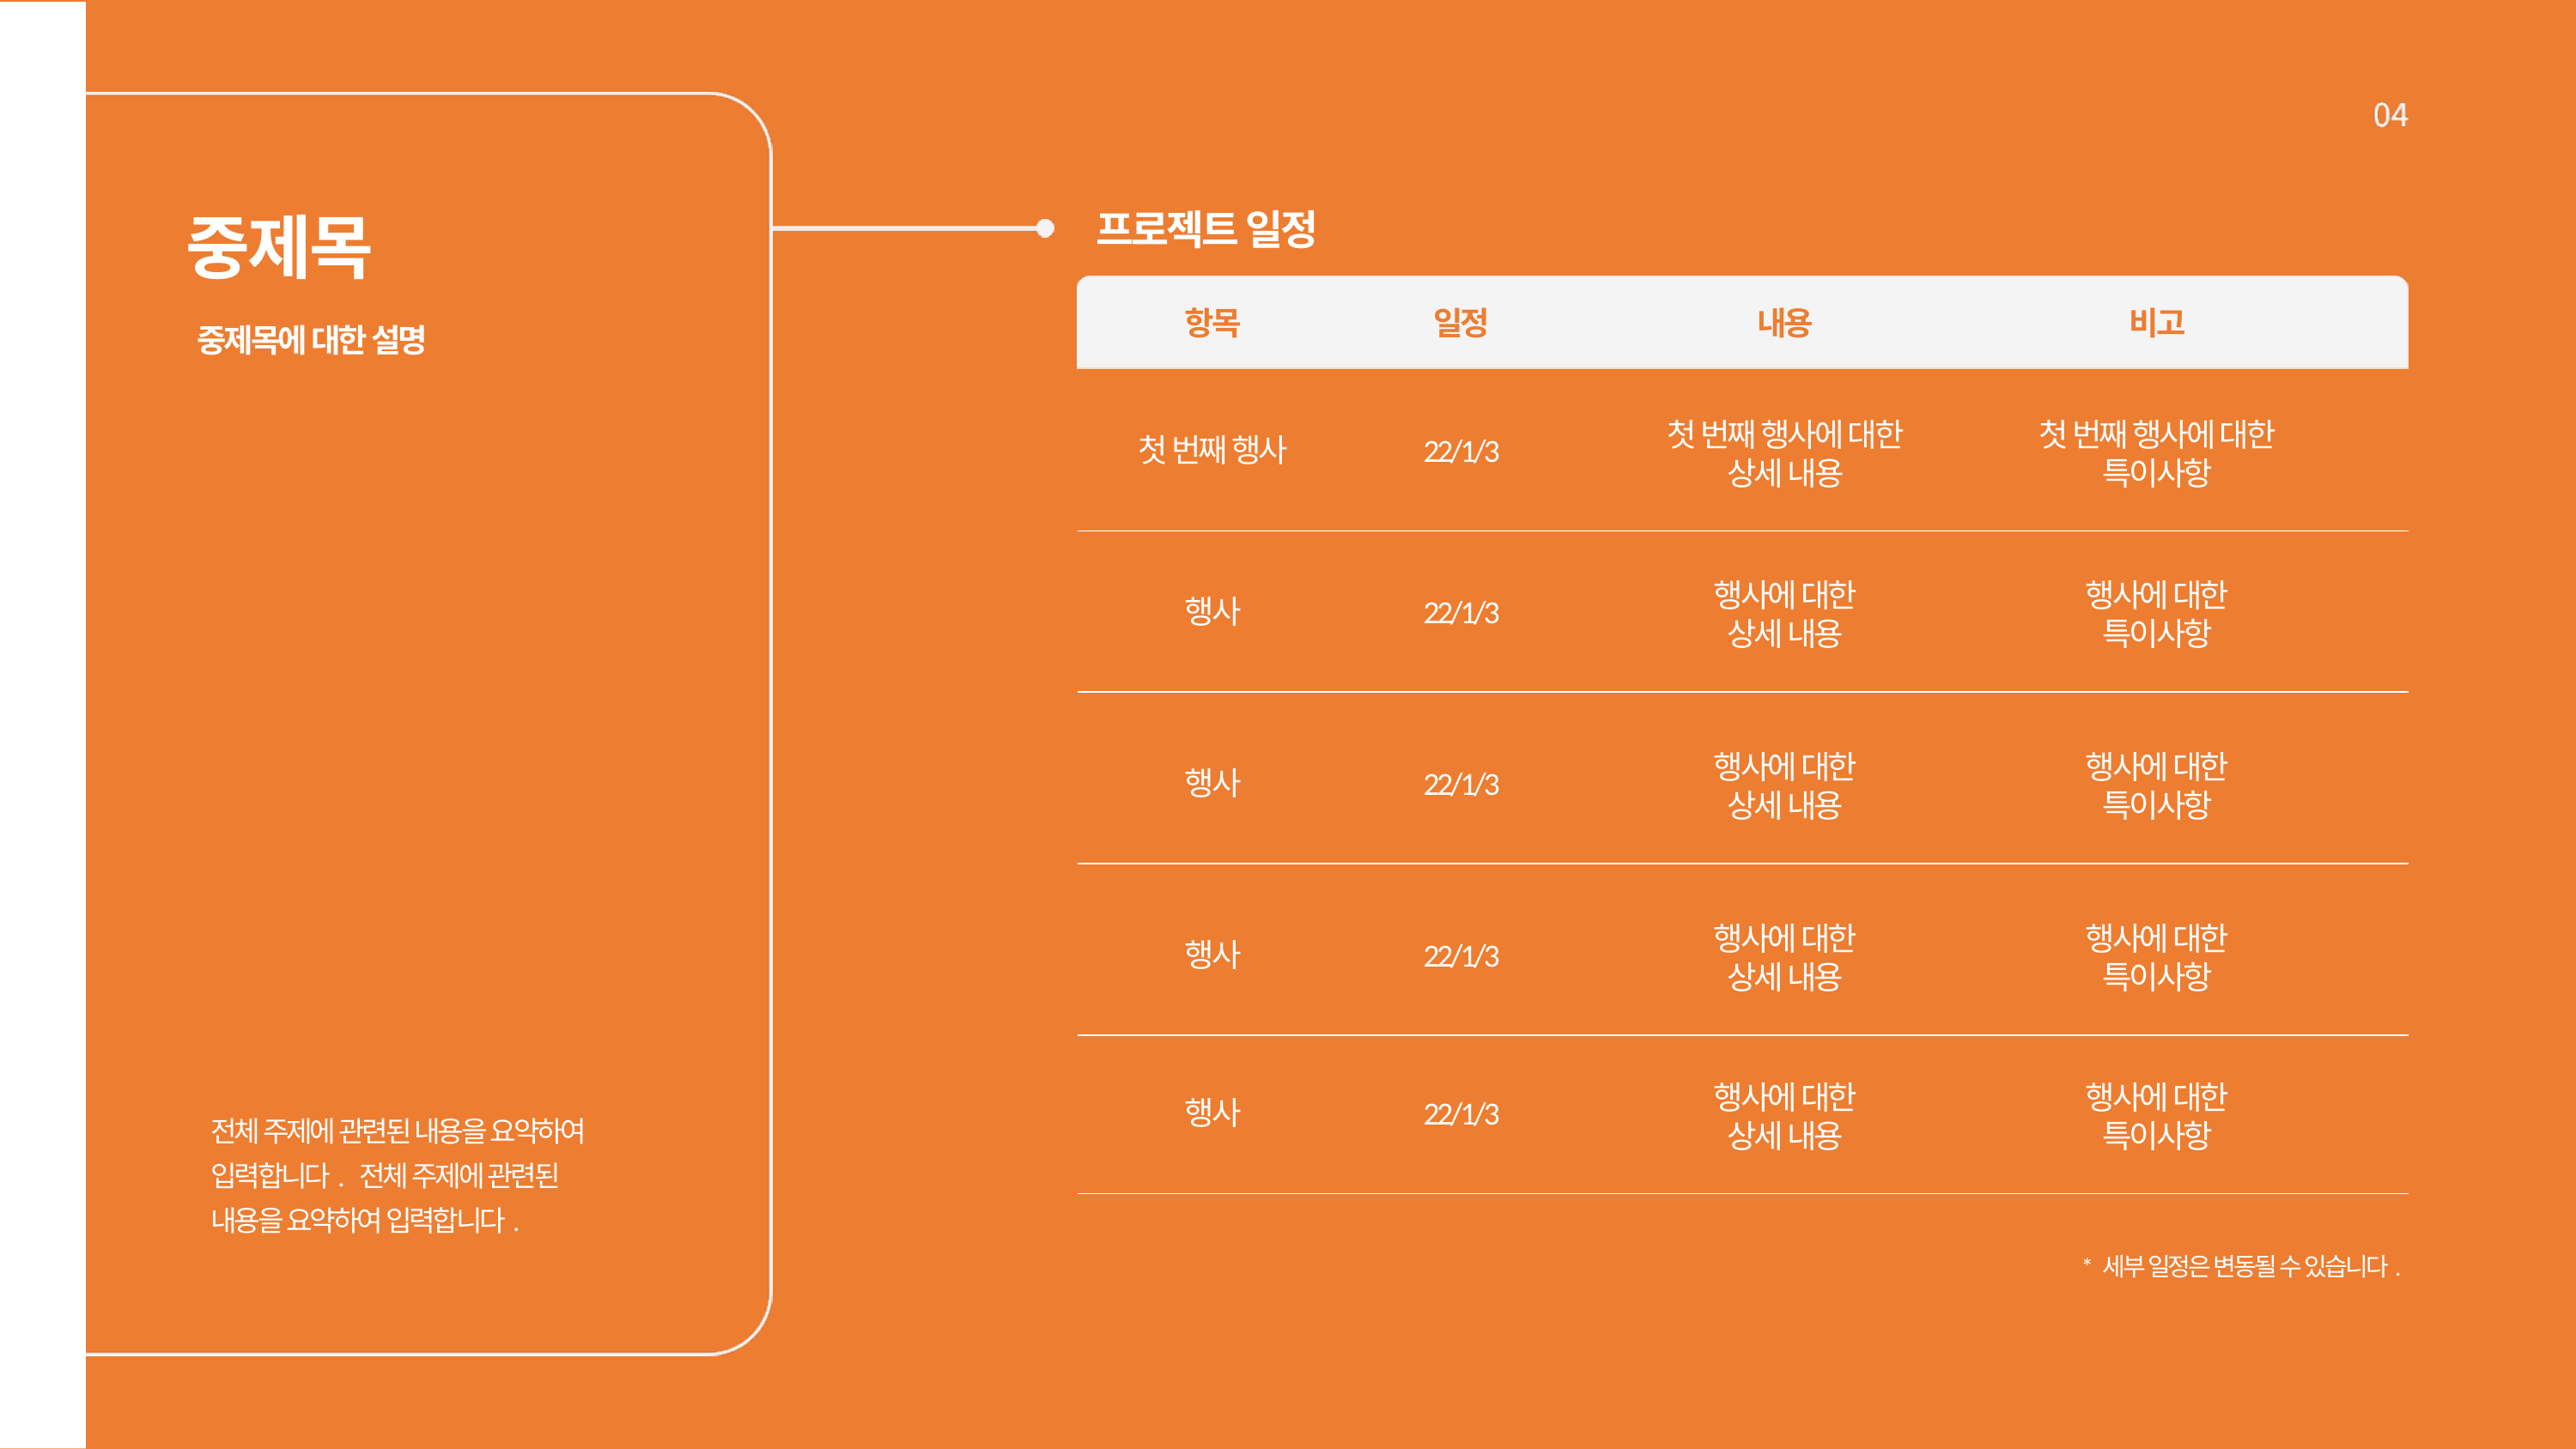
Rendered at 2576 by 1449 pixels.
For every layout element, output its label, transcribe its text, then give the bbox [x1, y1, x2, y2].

text_box * 세부 일정은 변동될 수 있습니다. [2068, 1245, 2415, 1288]
text_box 행사 [1171, 585, 1255, 637]
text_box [1077, 276, 2409, 370]
text_box 행사에 대한 특이사항 [2072, 740, 2243, 831]
text_box 행사에 대한 상세 내용 [1700, 1070, 1871, 1161]
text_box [68, 92, 774, 1356]
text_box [775, 219, 1055, 238]
text_box 행사에 대한 상세 내용 [1700, 740, 1871, 831]
text_box 첫 번째 행사 [1125, 423, 1302, 476]
text_box 첫 번째 행사에 대한 상세 내용 [1654, 408, 1917, 499]
text_box 행사에 대한 상세 내용 [1700, 912, 1871, 1003]
text_box [0, 0, 88, 1449]
text_box 행사 [1171, 756, 1255, 809]
text_box 22/1/3 [1410, 928, 1513, 980]
text_box 22/1/3 [1410, 1086, 1513, 1138]
text_box 행사에 대한 특이사항 [2072, 568, 2243, 659]
text_box 행사 [1171, 1086, 1255, 1138]
text_box 프로젝트 일정 [1083, 197, 1333, 260]
text_box 22/1/3 [1410, 756, 1513, 809]
text_box 행사에 대한 특이사항 [2072, 1070, 2243, 1161]
text_box 22/1/3 [1410, 585, 1513, 637]
text_box 행사 [1171, 928, 1255, 980]
text_box 행사에 대한 특이사항 [2072, 912, 2243, 1003]
text_box 행사에 대한 상세 내용 [1700, 568, 1871, 659]
text_box 22/1/3 [1410, 423, 1513, 476]
text_box 첫 번째 행사에 대한 특이사항 [2026, 408, 2289, 499]
picture [2264, 85, 2424, 150]
